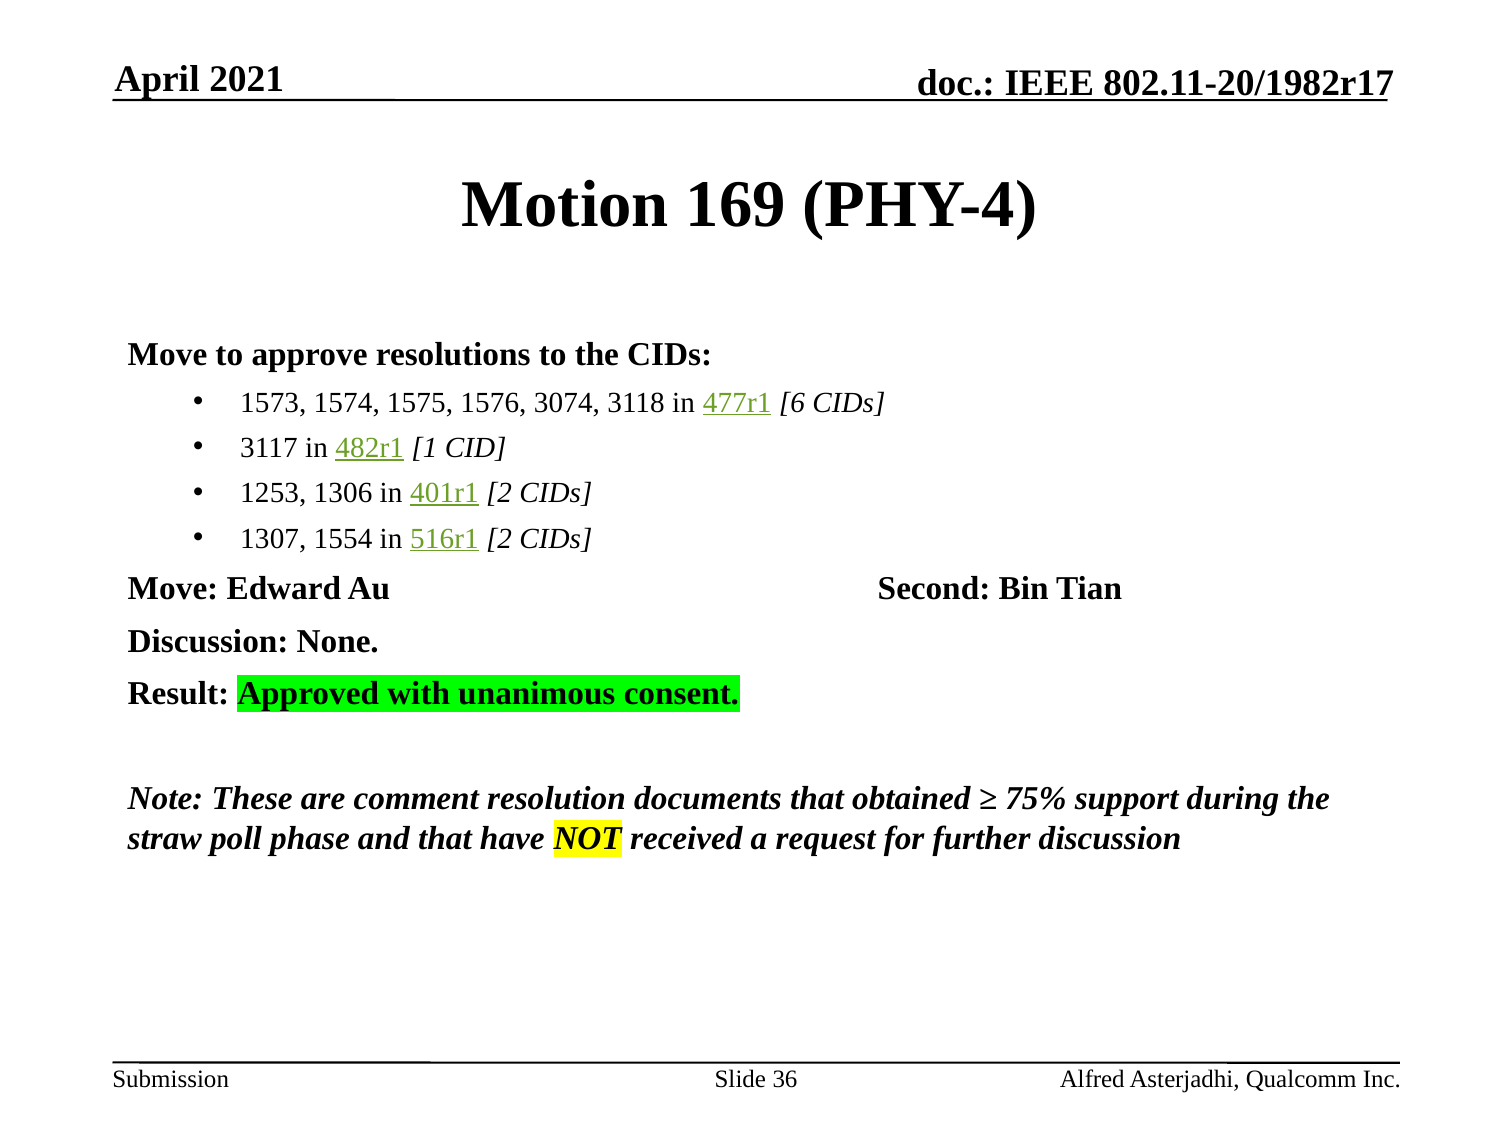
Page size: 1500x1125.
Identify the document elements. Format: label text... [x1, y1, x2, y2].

slide_number Slide 36 [712, 1061, 800, 1123]
title Motion 169 (PHY-4) [112, 112, 1388, 288]
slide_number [114, 54, 423, 100]
list Move to approve resolutions to the CIDs: 1573, 1574, 1575, 1576, 3074, 3118 in 477r1 [6 CIDs] 3117 in 482r1 [1 CID] 1253, 1306 in 401r1 [2 CIDs] 1307, 1554 in 516r1 [2 CIDs] Move: Edward Au Second: Bin Tian Discussion: None. Result: Approved with unanimous consent. Note: These are comment resolution documents that obtained ≥ 75% support during the straw poll phase and that have NOT received a request for further discussion [112, 324, 1388, 1000]
footer Alfred Asterjadhi, Qualcomm Inc. [878, 1061, 1402, 1093]
